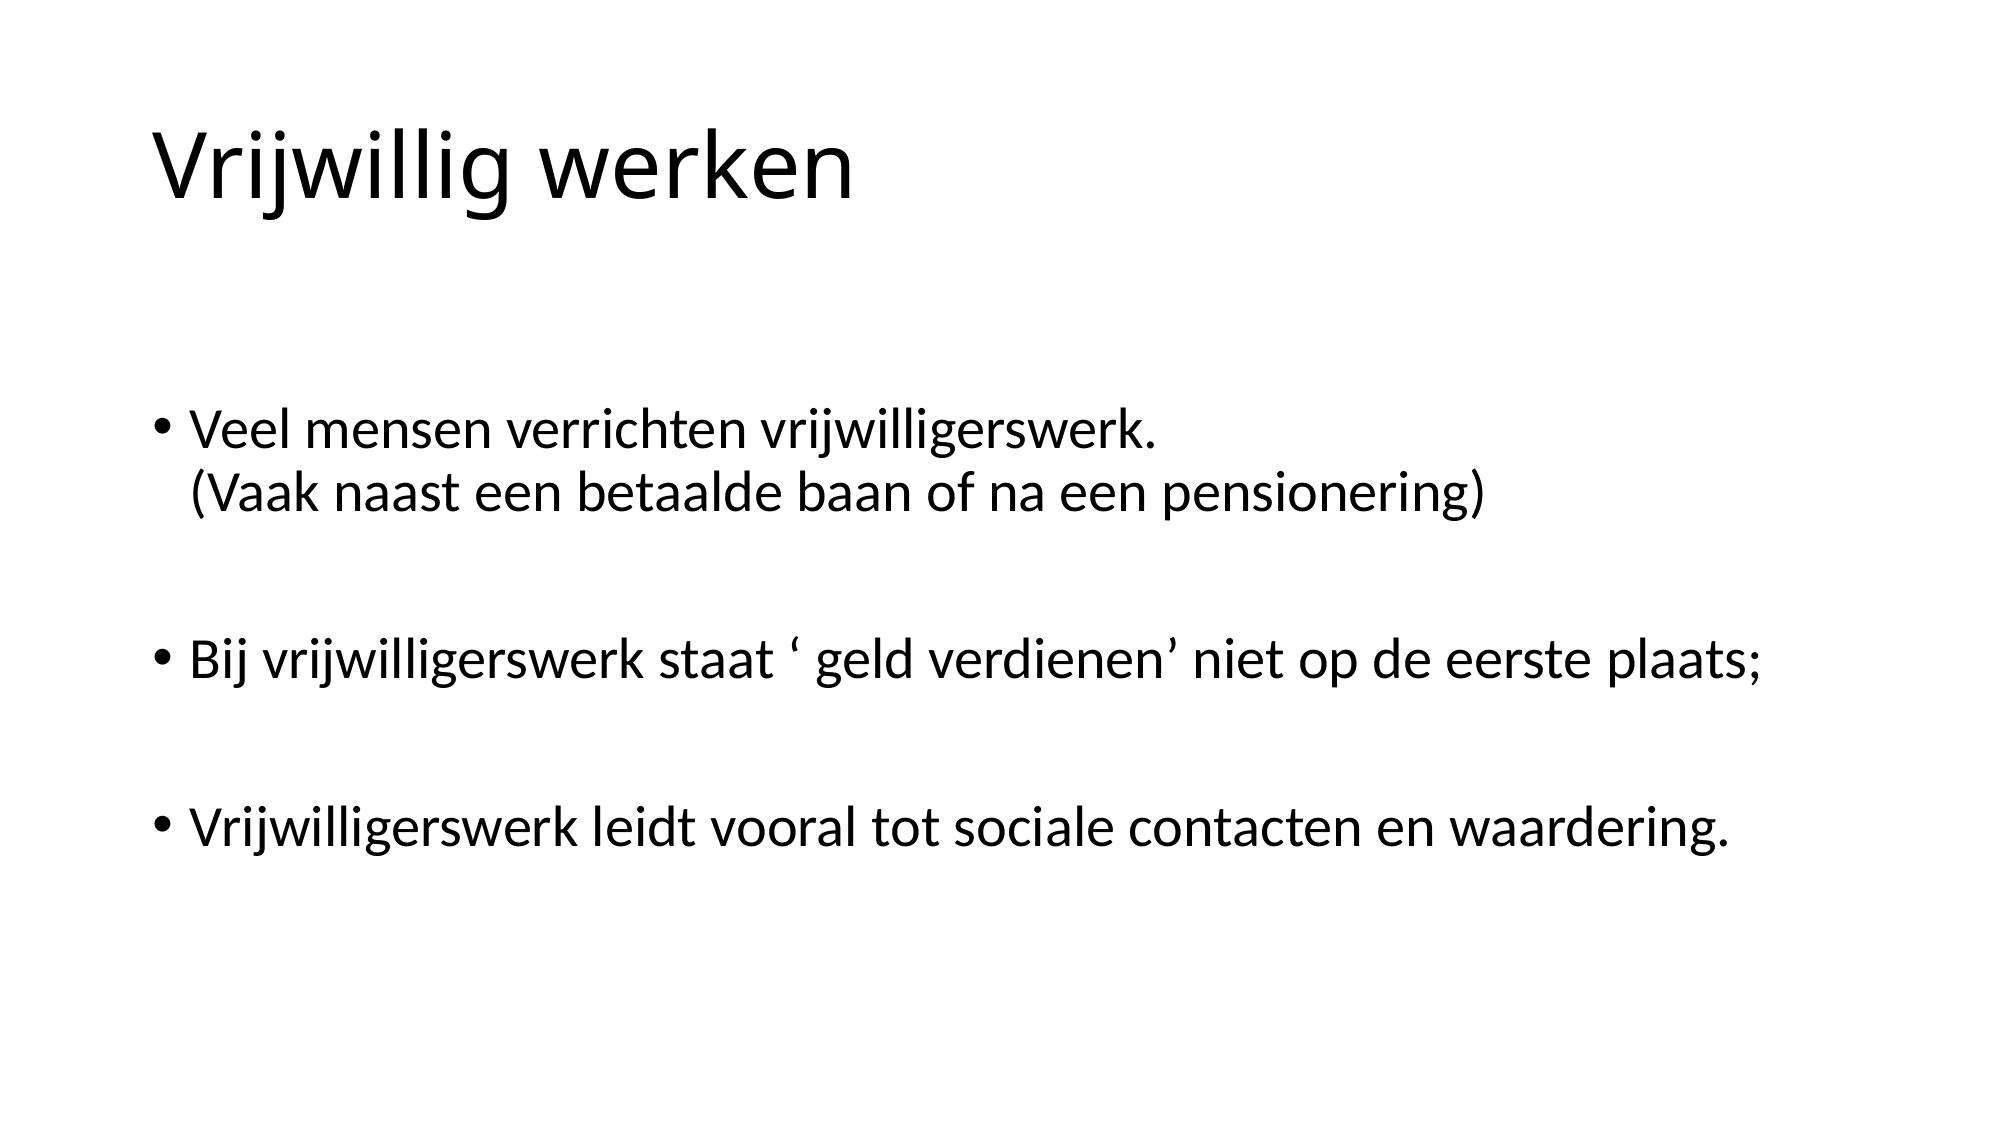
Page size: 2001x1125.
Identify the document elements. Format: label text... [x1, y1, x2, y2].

title Vrijwillig werken [137, 59, 1863, 278]
list Veel mensen verrichten vrijwilligerswerk. (Vaak naast een betaalde baan of na een pensionering) Bij vrijwilligerswerk staat ‘ geld verdienen’ niet op de eerste plaats; Vrijwilligerswerk leidt vooral tot sociale contacten en waardering. [137, 299, 1863, 1014]
